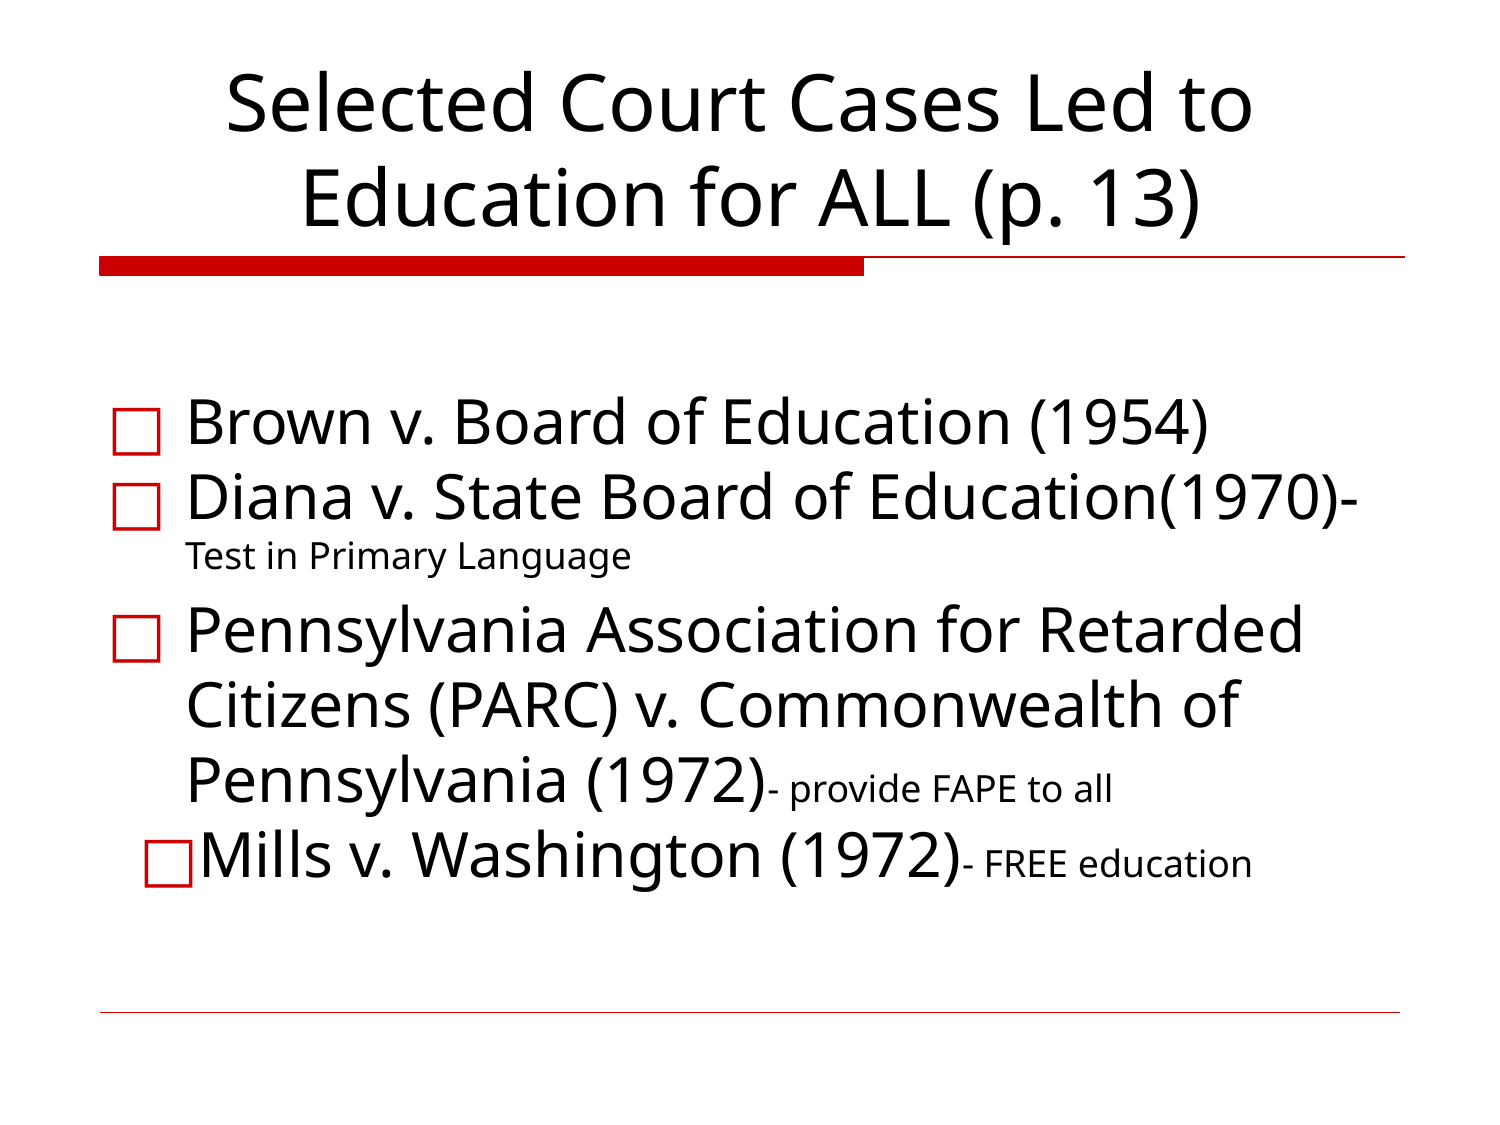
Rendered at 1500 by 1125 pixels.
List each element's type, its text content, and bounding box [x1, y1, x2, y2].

list Brown v. Board of Education (1954) Diana v. State Board of Education(1970)- Test in Primary Language Pennsylvania Association for Retarded Citizens (PARC) v. Commonwealth of Pennsylvania (1972)- provide FAPE to all Mills v. Washington (1972)- FREE education [92, 375, 1406, 988]
title Selected Court Cases Led to Education for ALL (p. 13) [94, 50, 1407, 250]
